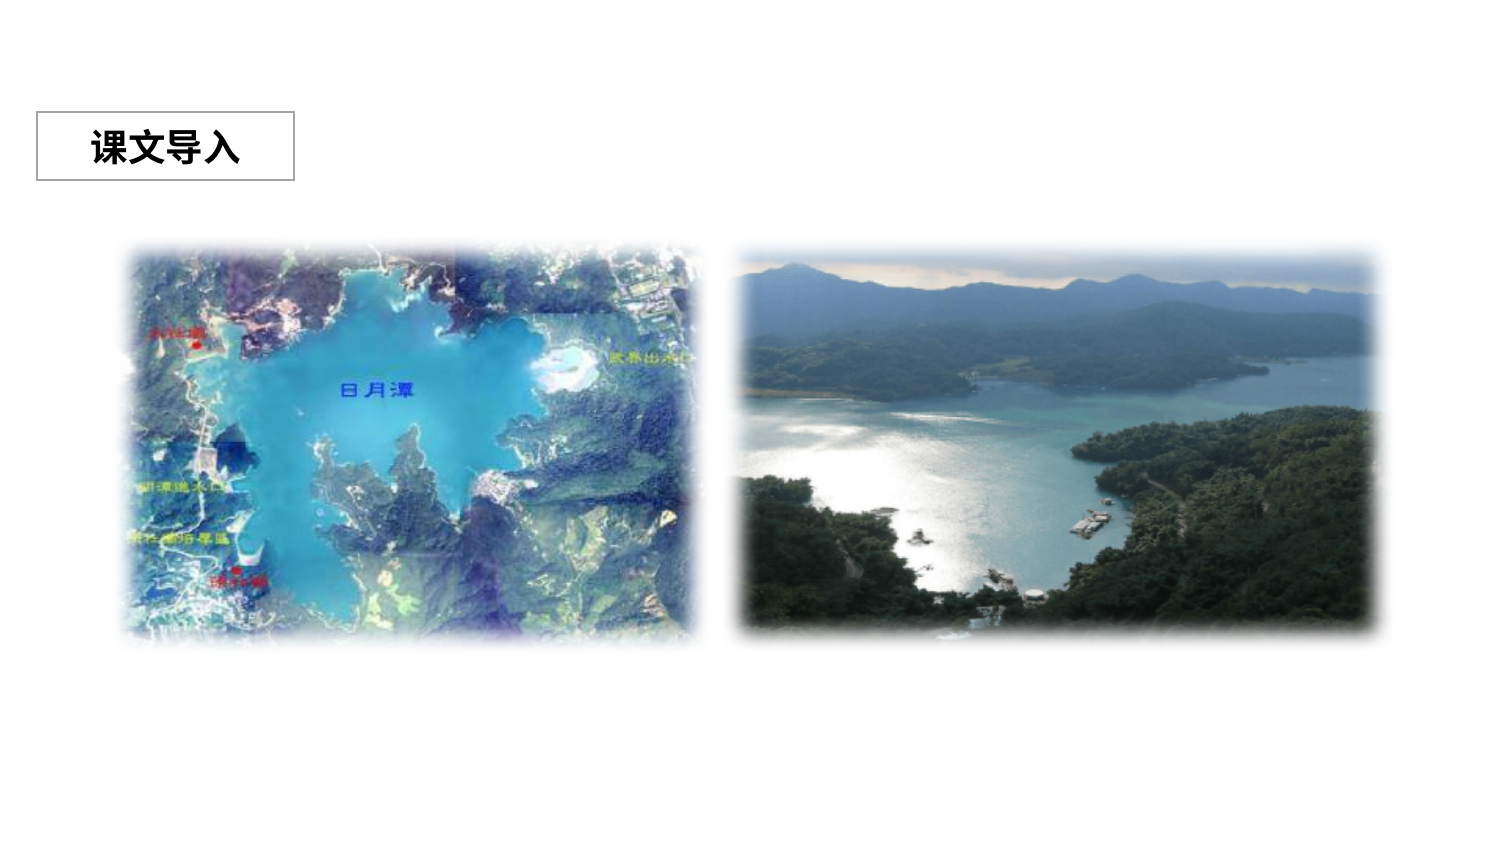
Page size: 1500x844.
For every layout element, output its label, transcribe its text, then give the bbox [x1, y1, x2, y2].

picture [112, 235, 709, 655]
text_box 课文导入 [36, 111, 295, 181]
picture [721, 235, 1395, 652]
